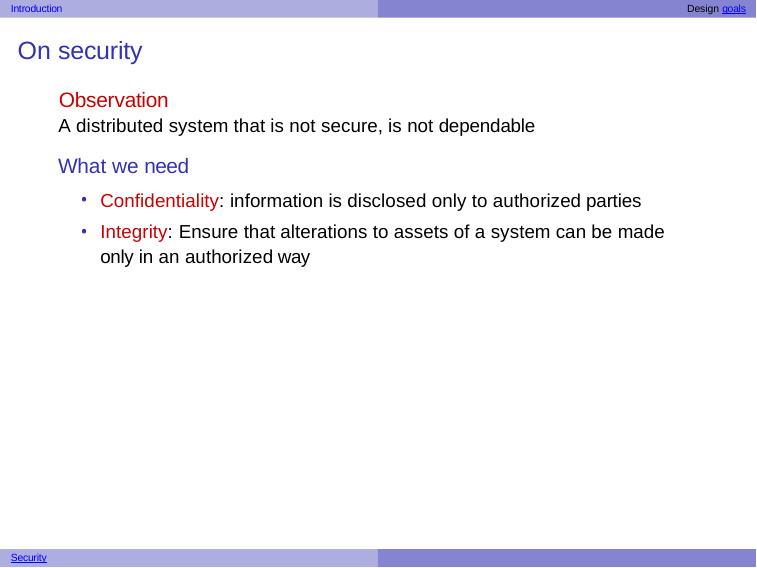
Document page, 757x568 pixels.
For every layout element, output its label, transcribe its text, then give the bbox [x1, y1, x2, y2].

title On security [15, 32, 418, 130]
text_box Observation A distributed system that is not secure, is not dependable What we need Confidentiality: information is disclosed only to authorized parties Integrity: Ensure that alterations to assets of a system can be made only in an authorized way [53, 81, 702, 267]
text_box Introduction Design goals [8, 0, 748, 15]
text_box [0, 548, 757, 568]
